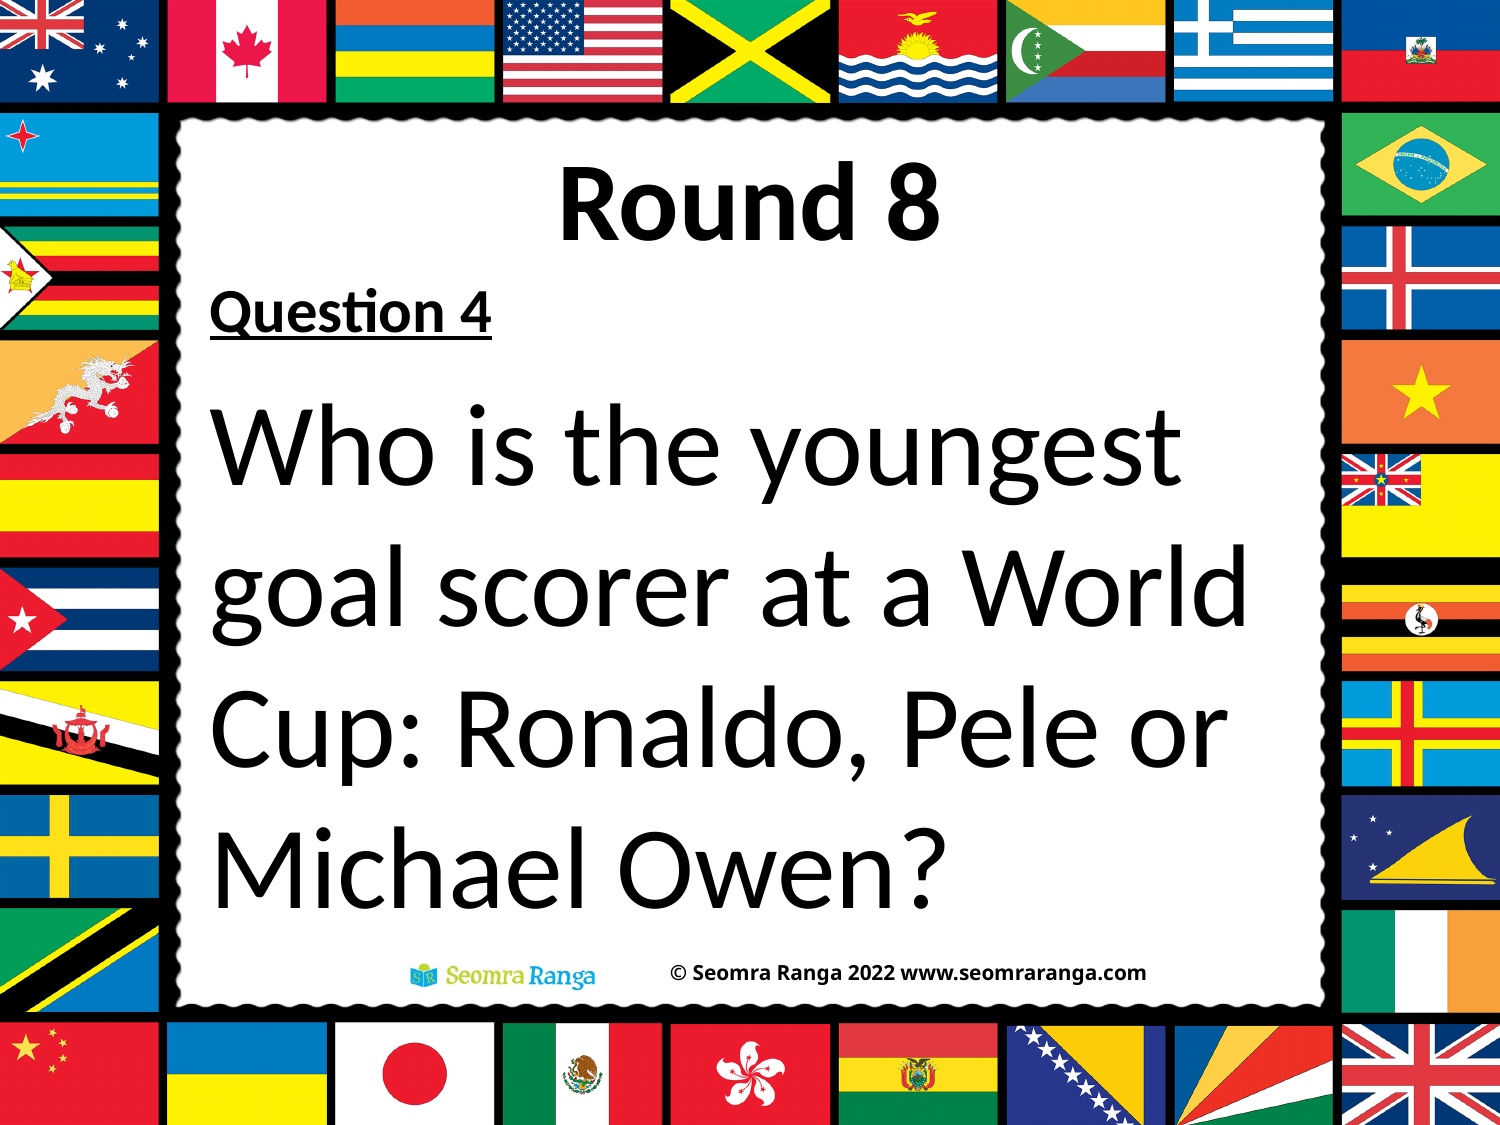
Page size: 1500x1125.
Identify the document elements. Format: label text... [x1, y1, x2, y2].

list Question 4 Who is the youngest goal scorer at a World Cup: Ronaldo, Pele or Michael Owen? [194, 261, 1306, 953]
picture [0, 0, 1500, 1125]
text_box © Seomra Ranga 2022 www.seomraranga.com [631, 953, 1187, 993]
picture [10, 122, 36, 150]
title Round 8 [183, 101, 1317, 290]
